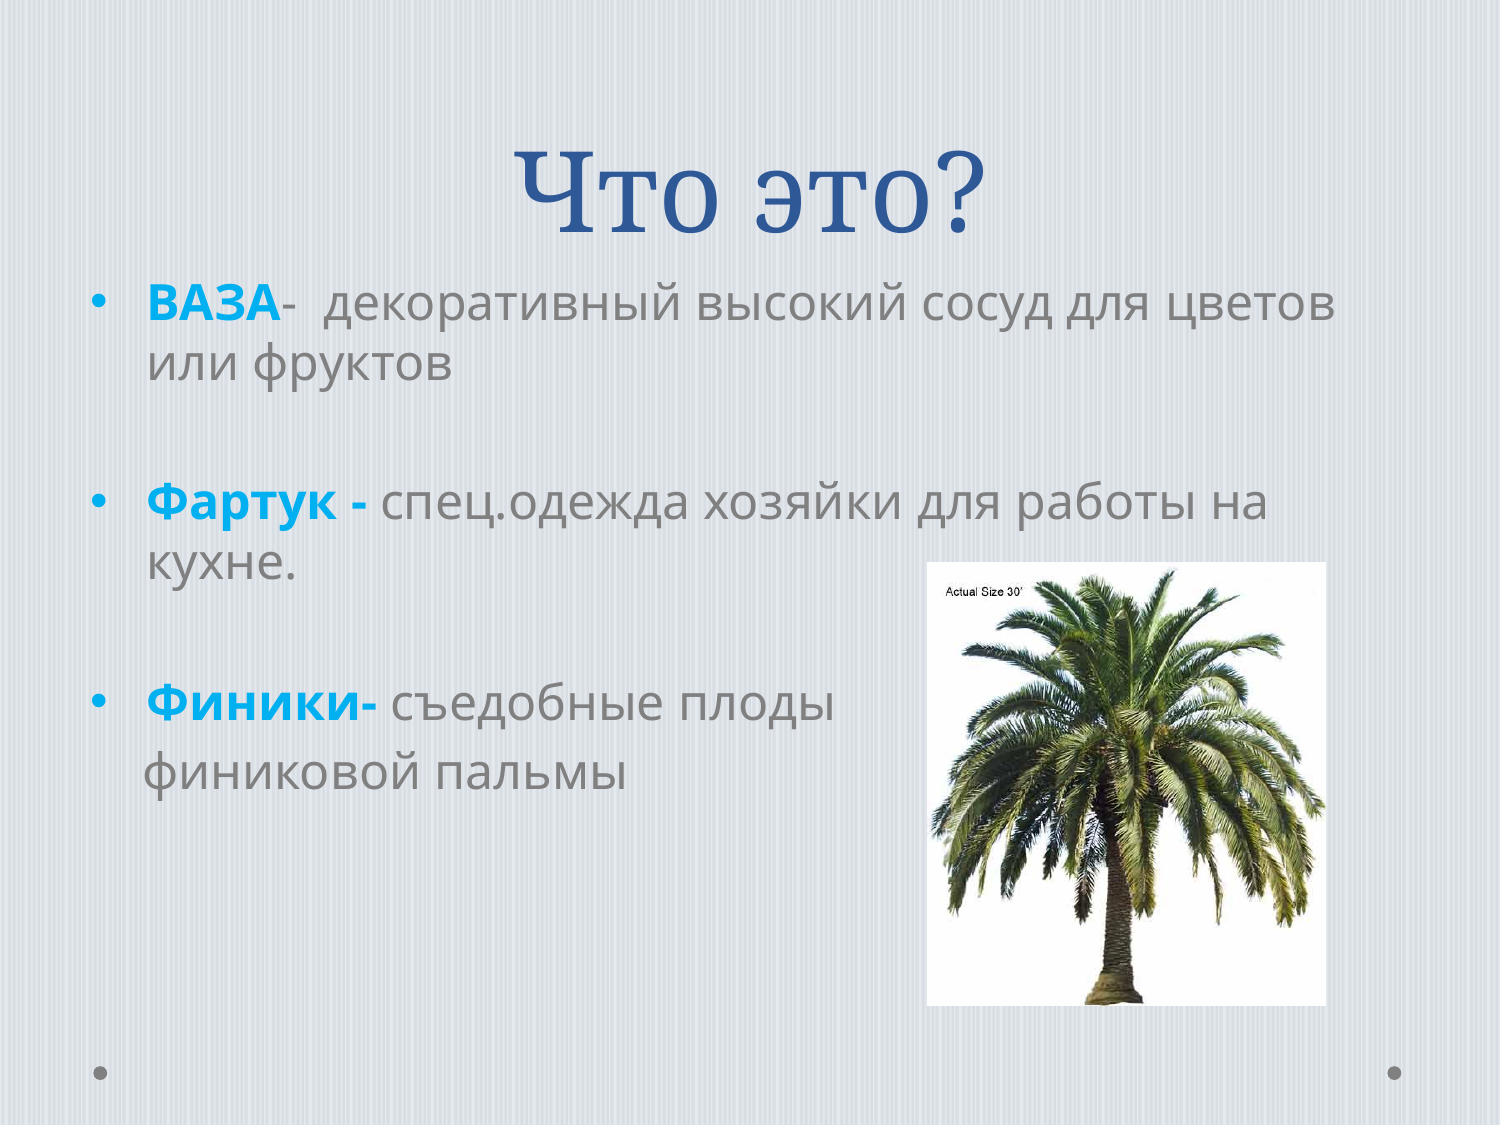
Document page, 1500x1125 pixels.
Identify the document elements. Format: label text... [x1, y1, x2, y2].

list ВАЗА- декоративный высокий сосуд для цветов или фруктов Фартук - спец.одежда хозяйки для работы на кухне. Финики- съедобные плоды финиковой пальмы [75, 262, 1425, 1005]
title Что это? [75, 0, 1425, 262]
picture [926, 562, 1326, 1007]
